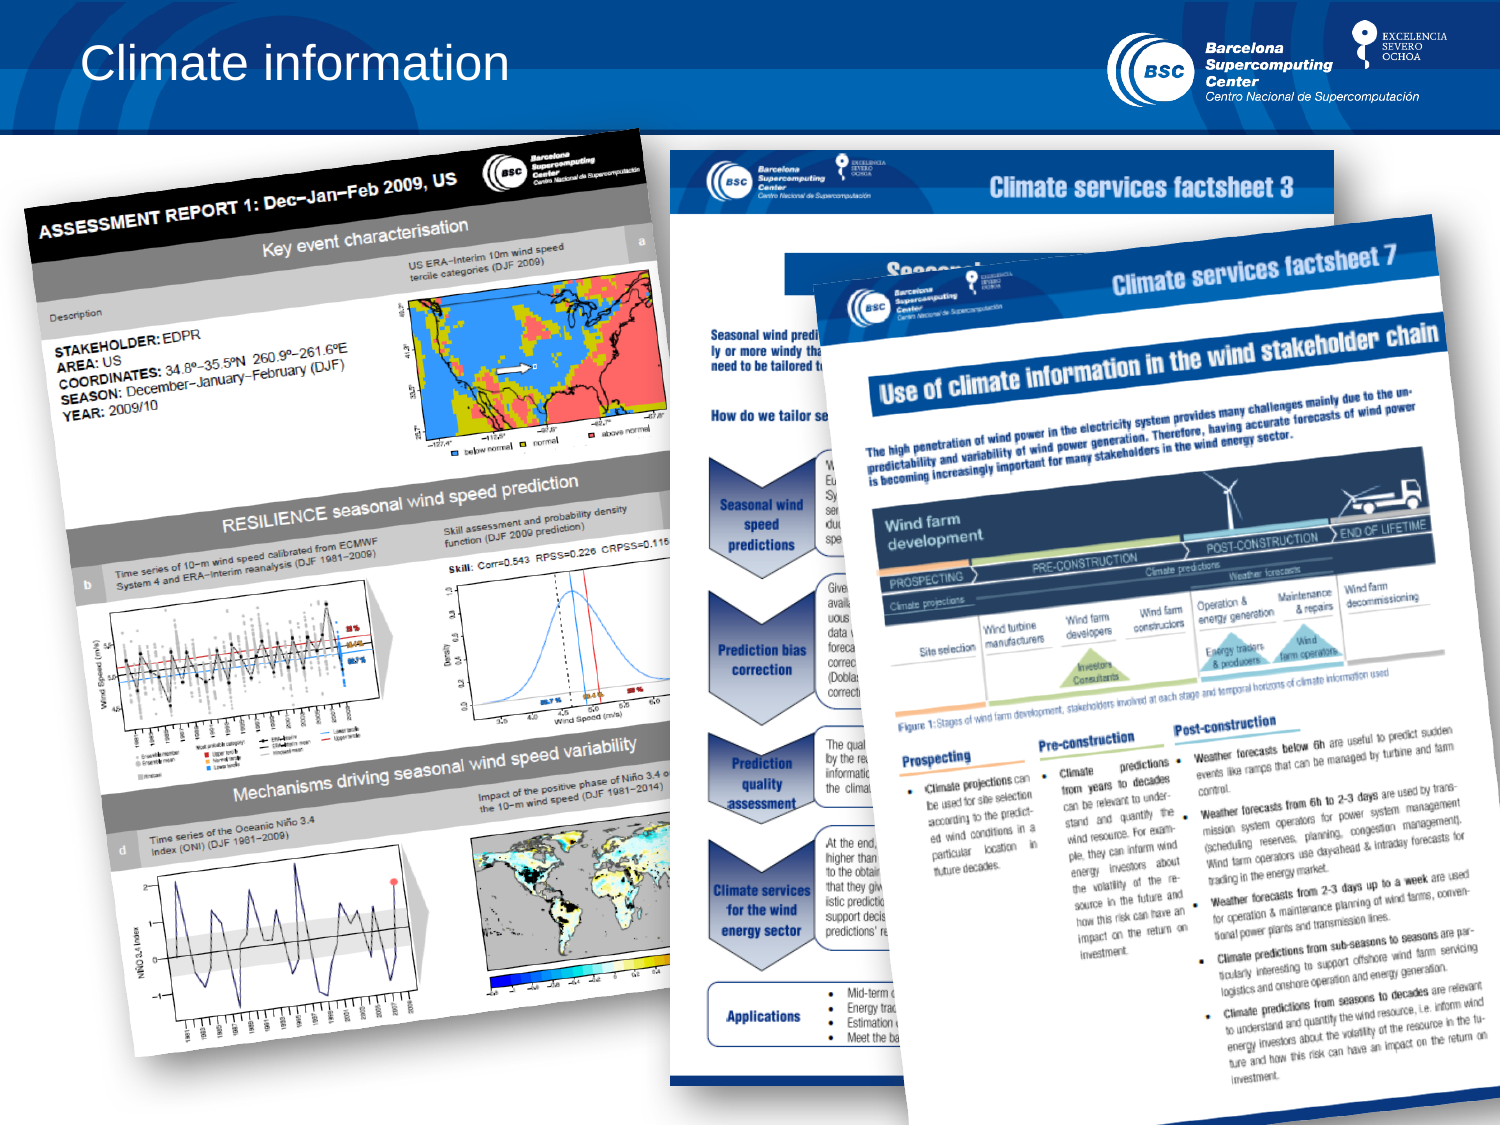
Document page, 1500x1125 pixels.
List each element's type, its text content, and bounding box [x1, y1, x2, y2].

title Climate information [65, 23, 1081, 135]
picture [0, 0, 1500, 135]
picture [24, 135, 1500, 1125]
